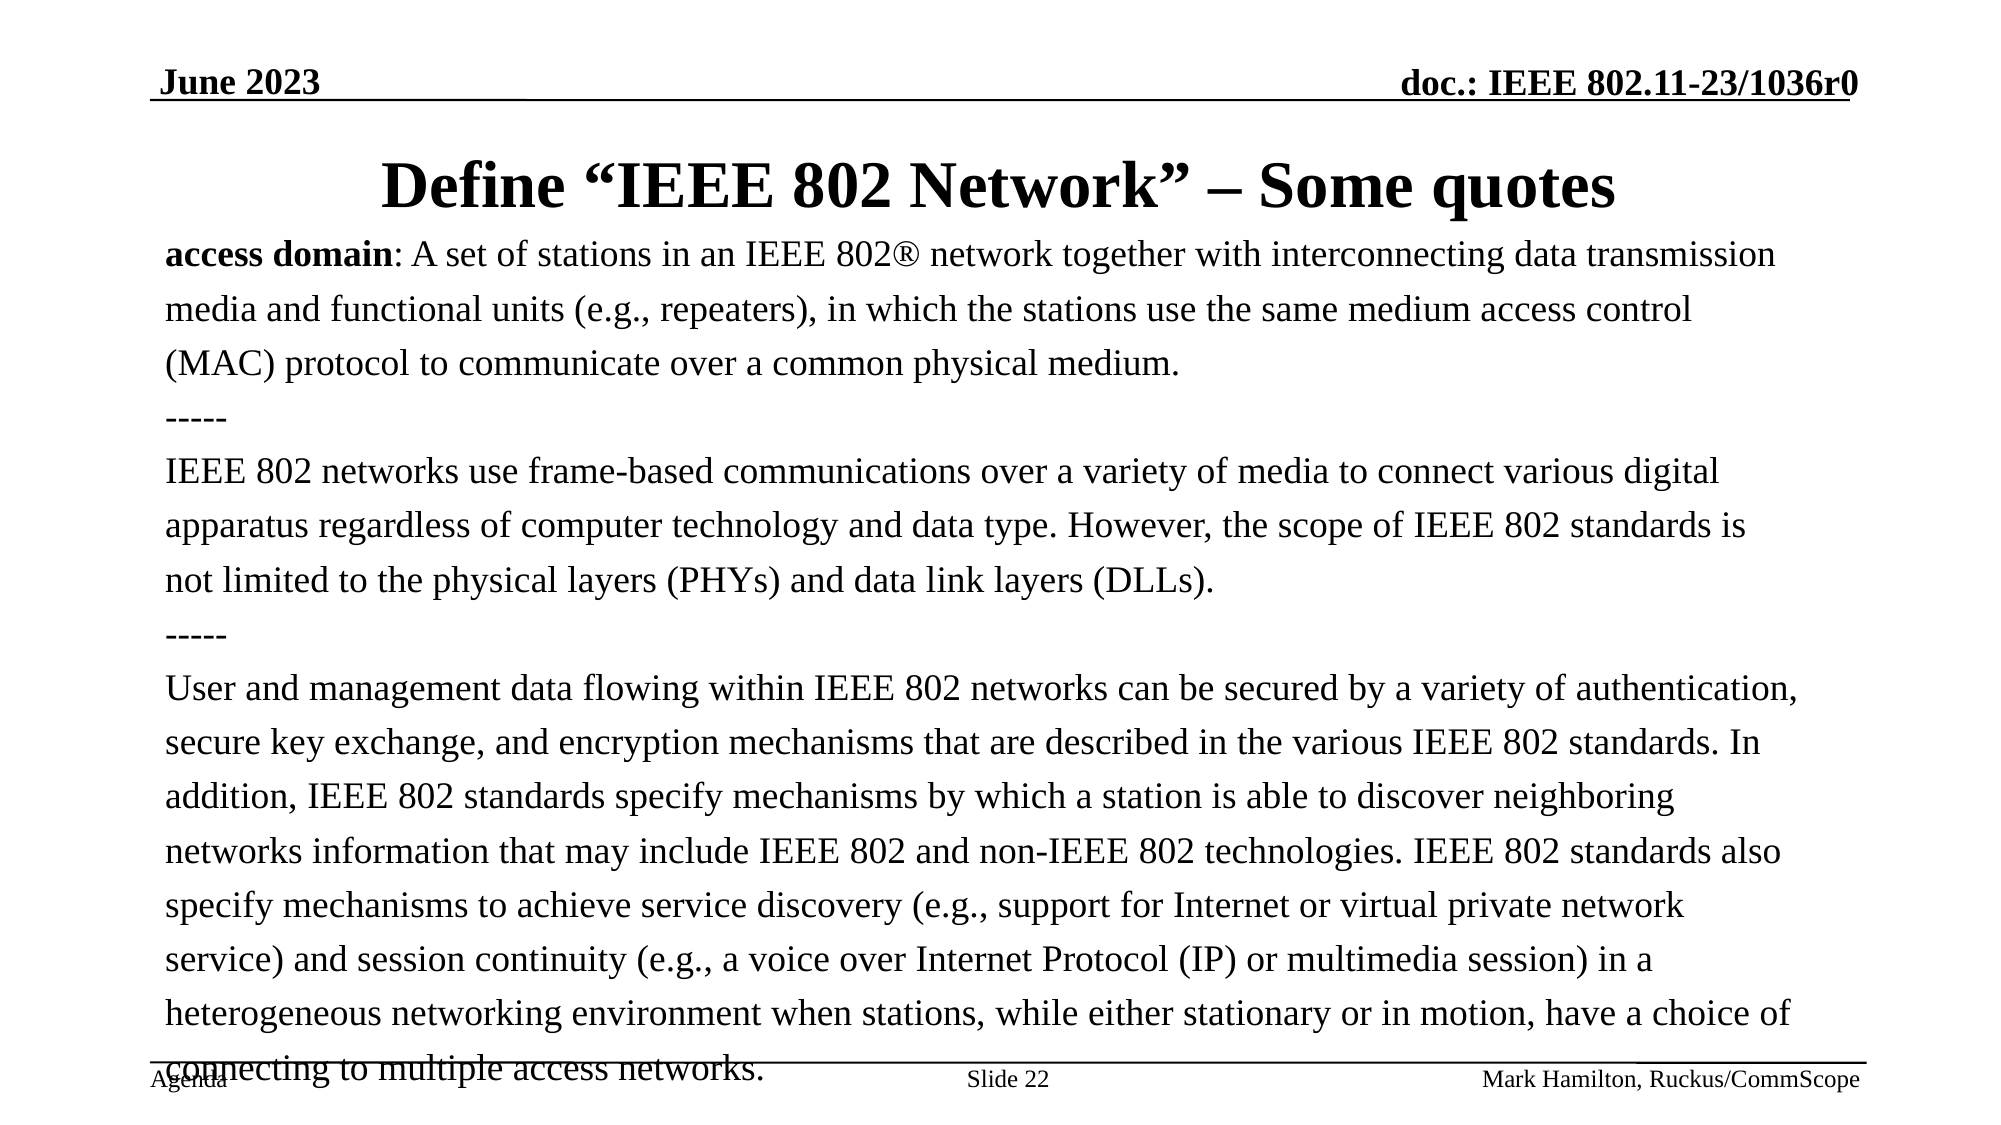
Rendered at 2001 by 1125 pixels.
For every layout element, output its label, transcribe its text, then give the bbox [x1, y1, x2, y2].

title Define “IEEE 802 Network” – Some quotes [149, 112, 1850, 224]
list access domain: A set of stations in an IEEE 802® network together with interconnecting data transmission media and functional units (e.g., repeaters), in which the stations use the same medium access control (MAC) protocol to communicate over a common physical medium. ----- IEEE 802 networks use frame-based communications over a variety of media to connect various digital apparatus regardless of computer technology and data type. However, the scope of IEEE 802 standards is not limited to the physical layers (PHYs) and data link layers (DLLs). ----- User and management data flowing within IEEE 802 networks can be secured by a variety of authentication, secure key exchange, and encryption mechanisms that are described in the various IEEE 802 standards. In addition, IEEE 802 standards specify mechanisms by which a station is able to discover neighboring networks information that may include IEEE 802 and non-IEEE 802 technologies. IEEE 802 standards also specify mechanisms to achieve service discovery (e.g., support for Internet or virtual private network service) and session continuity (e.g., a voice over Internet Protocol (IP) or multimedia session) in a heterogeneous networking environment when stations, while either stationary or in motion, have a choice of connecting to multiple access networks. [149, 224, 1850, 1063]
slide_number Slide 22 [950, 1061, 1067, 1123]
